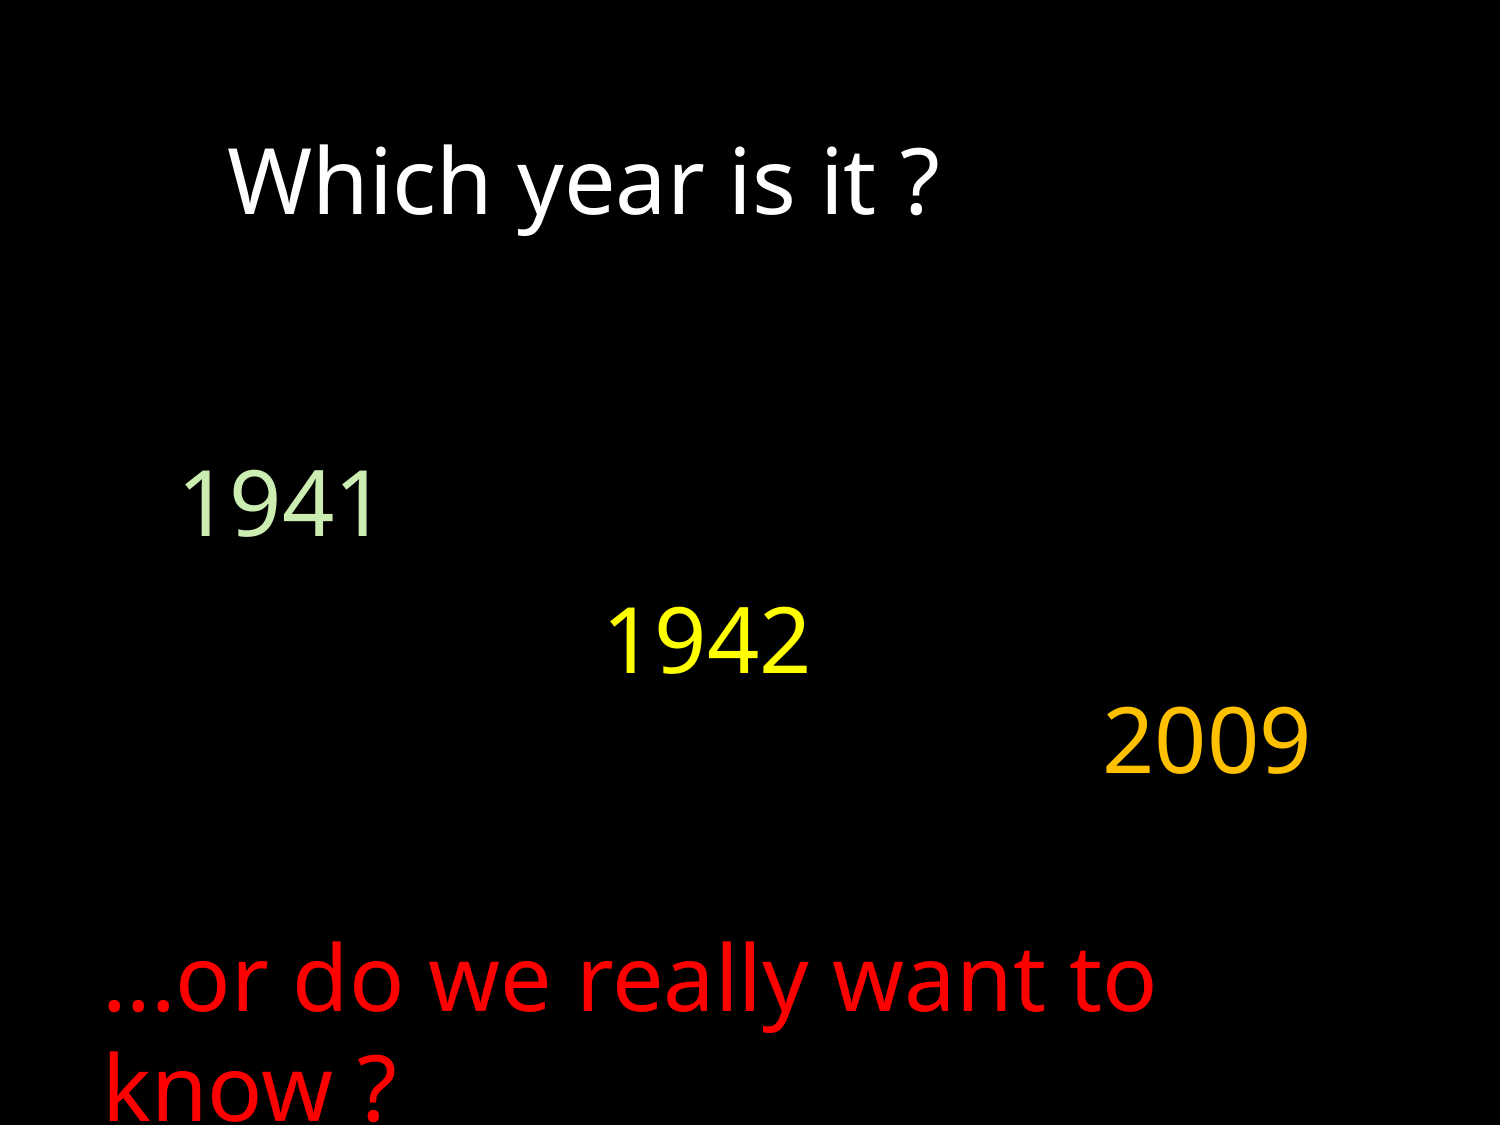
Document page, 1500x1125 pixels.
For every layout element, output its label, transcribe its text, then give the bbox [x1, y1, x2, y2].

text_box 1942 [587, 574, 925, 700]
text_box 2009 [1087, 674, 1400, 800]
text_box [62, 137, 1325, 254]
text_box Which year is it ? [212, 115, 1200, 240]
text_box 1941 [162, 437, 475, 563]
text_box ...or do we really want to know ? [87, 912, 1413, 1125]
